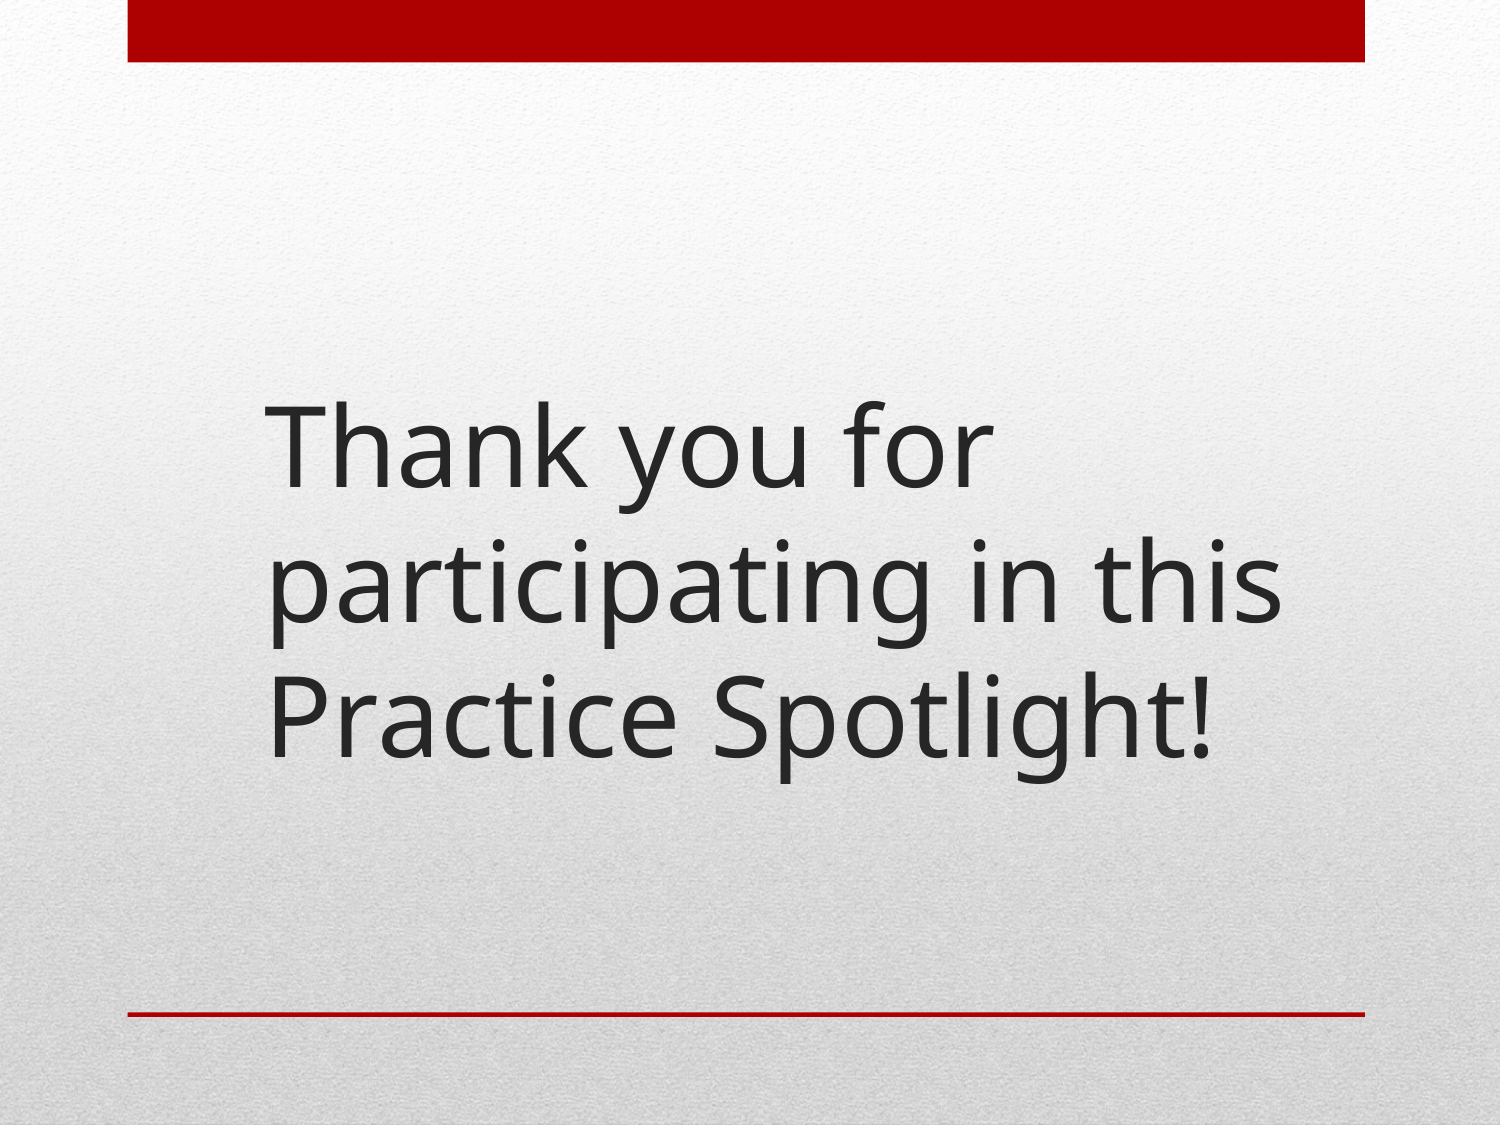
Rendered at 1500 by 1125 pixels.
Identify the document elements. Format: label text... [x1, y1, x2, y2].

title Thank you for participating in this Practice Spotlight! [249, 312, 1363, 788]
